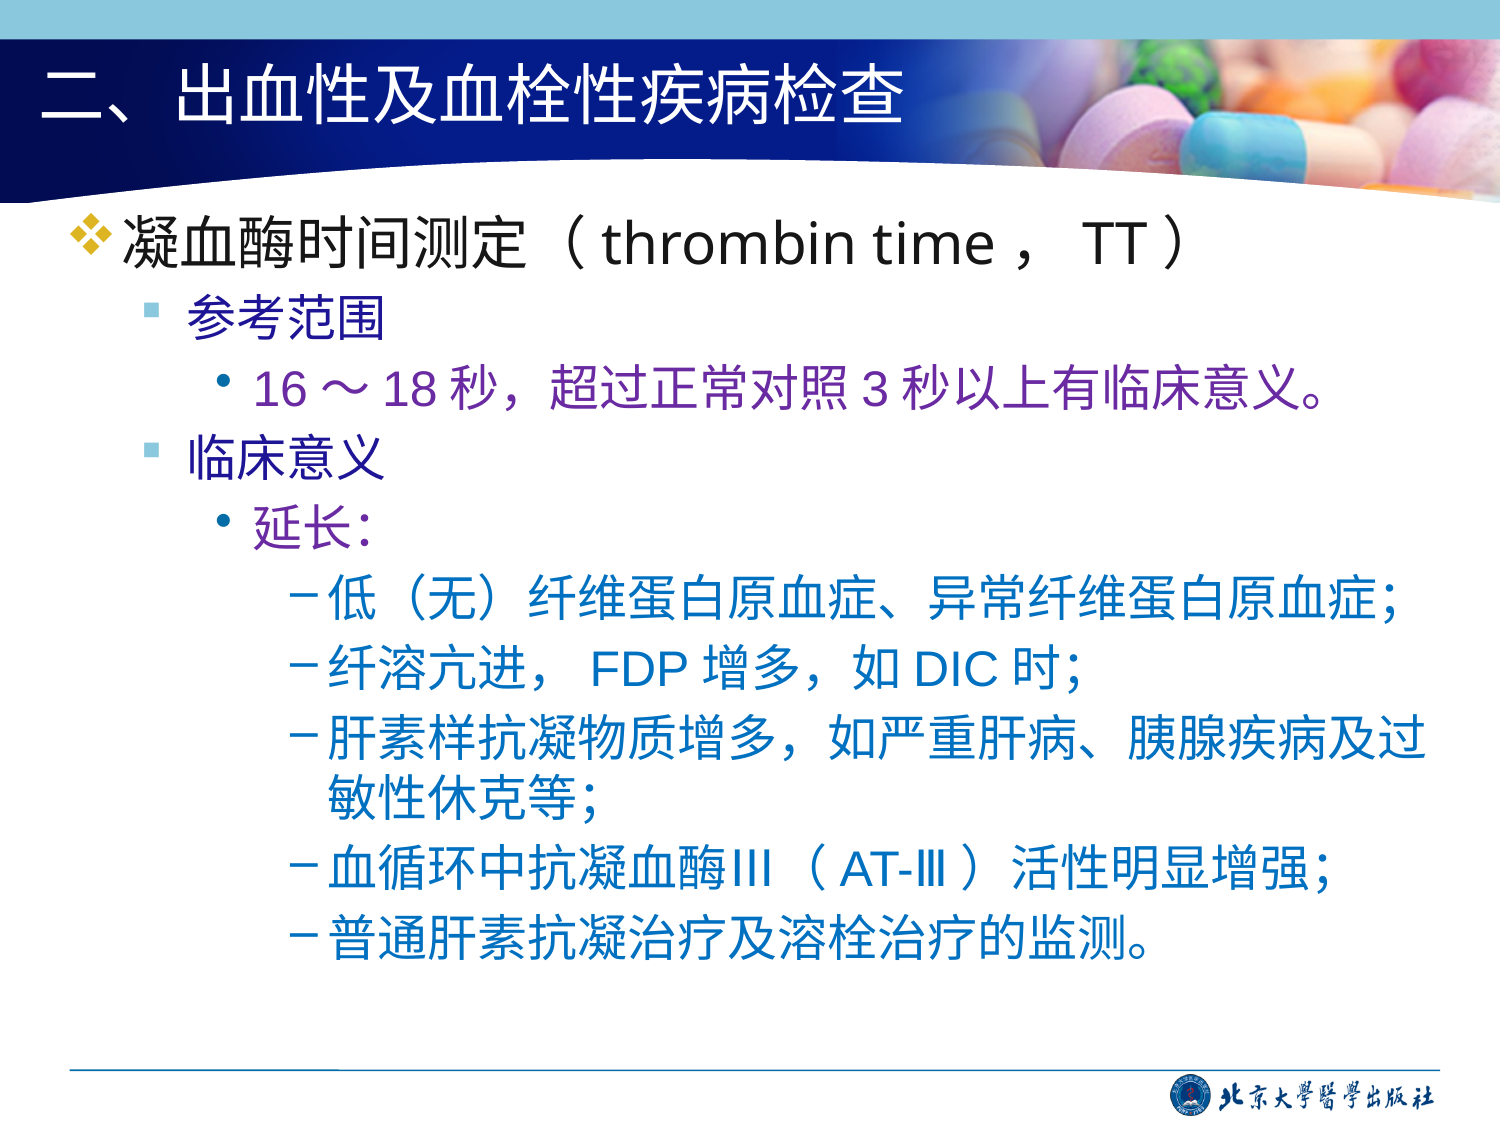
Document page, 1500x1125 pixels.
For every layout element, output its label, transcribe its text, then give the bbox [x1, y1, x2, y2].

picture [1170, 1074, 1436, 1118]
list 凝血酶时间测定（thrombin time，TT） 参考范围 16～18秒，超过正常对照3秒以上有临床意义。 临床意义 延长： 低（无）纤维蛋白原血症、异常纤维蛋白原血症； 纤溶亢进，FDP增多，如DIC时； 肝素样抗凝物质增多，如严重肝病、胰腺疾病及过敏性休克等； 血循环中抗凝血酶Ⅲ（AT-Ⅲ）活性明显增强； 普通肝素抗凝治疗及溶栓治疗的监测。 [49, 198, 1463, 1026]
title 二、出血性及血栓性疾病检查 [23, 46, 1349, 140]
picture [0, 40, 1500, 203]
